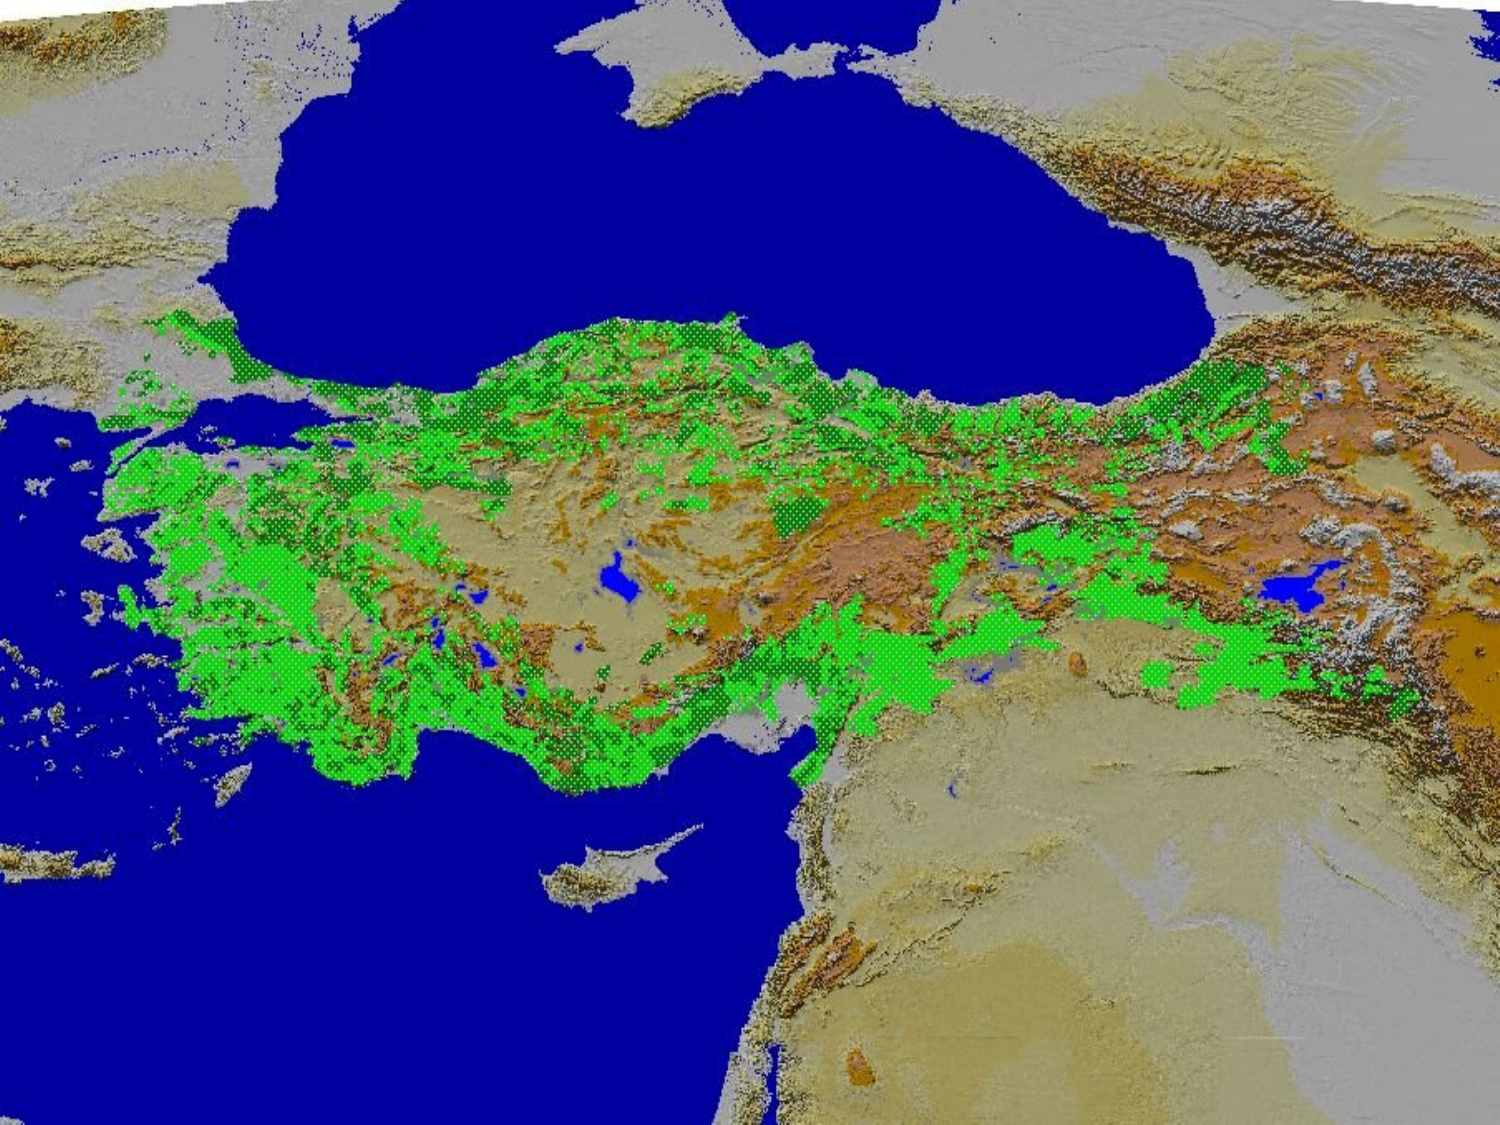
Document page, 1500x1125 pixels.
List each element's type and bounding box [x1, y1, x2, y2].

list [0, 0, 1500, 1125]
